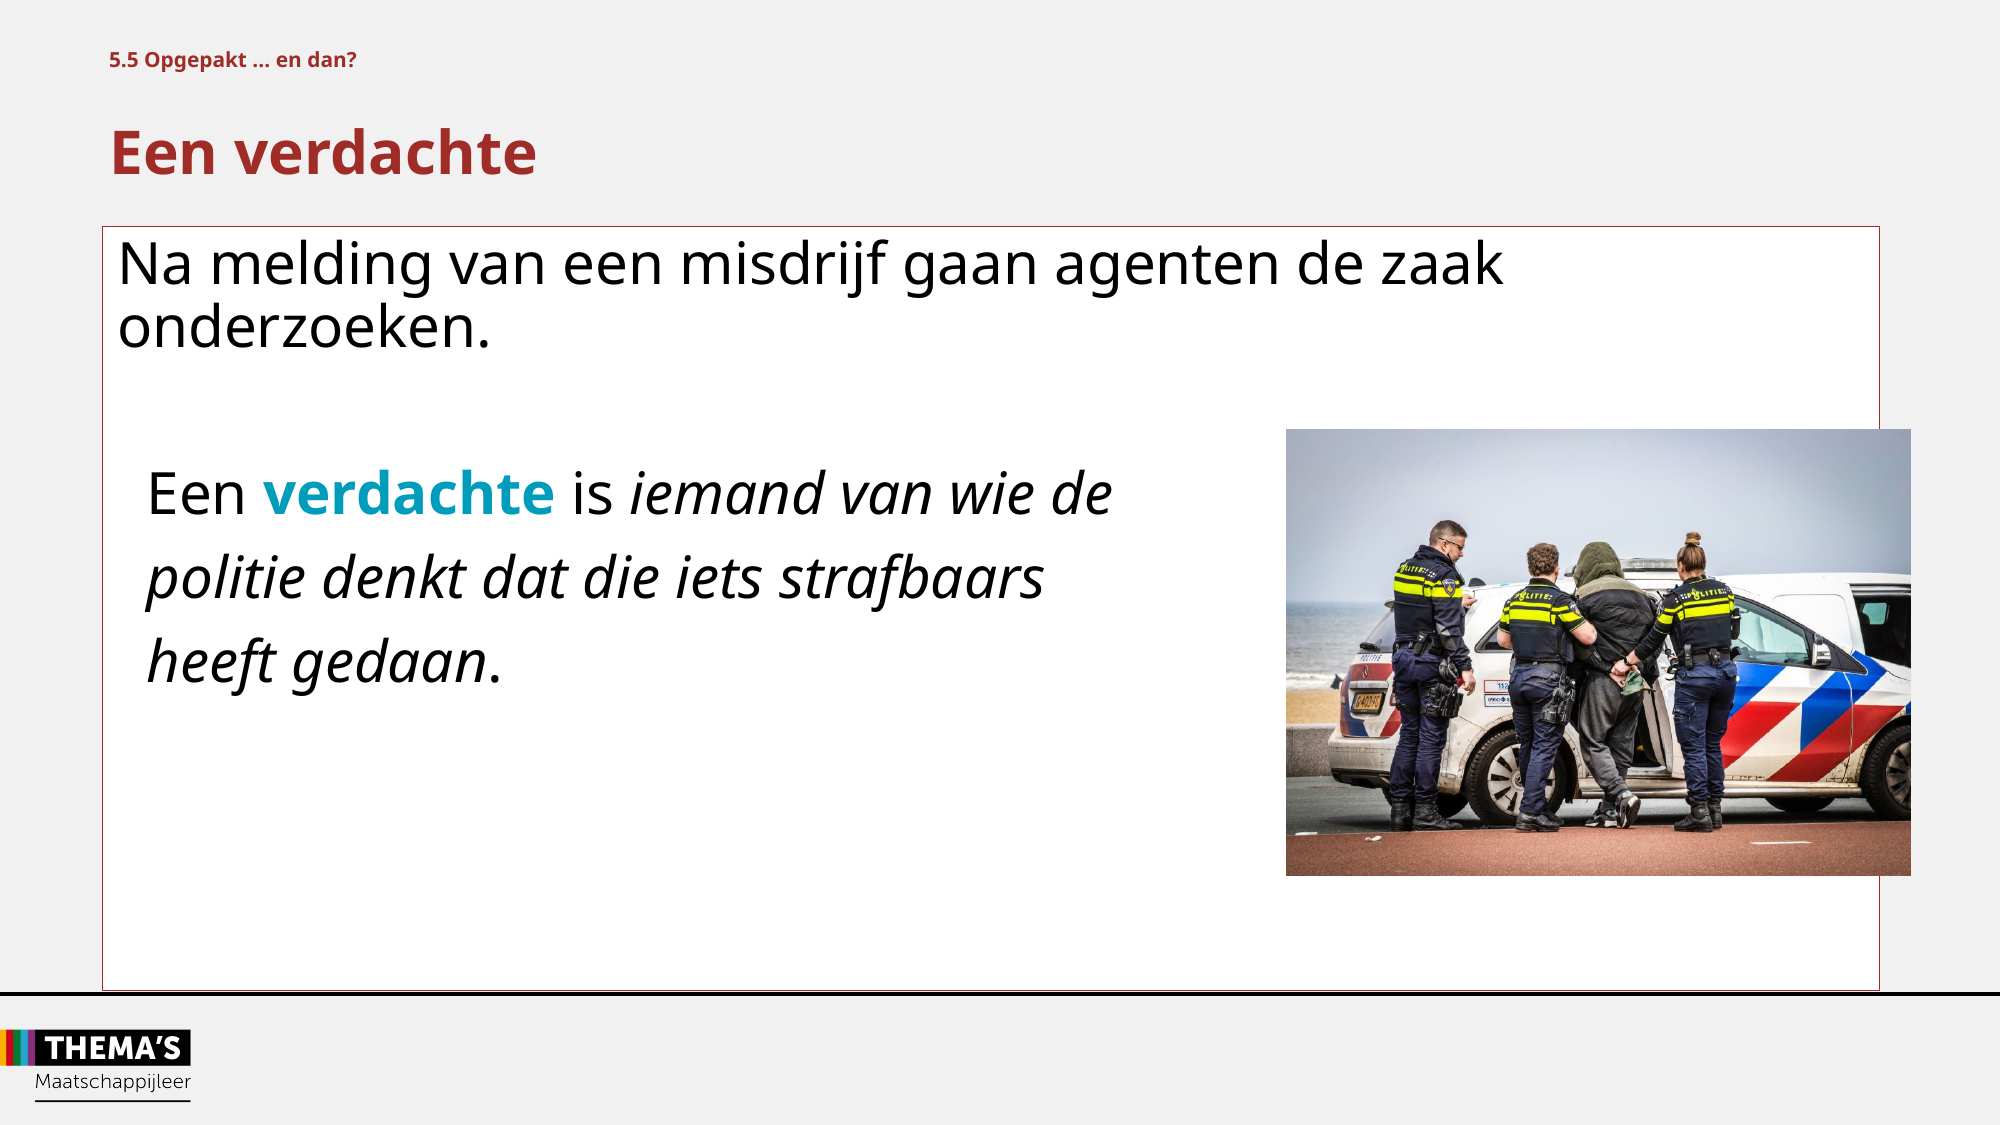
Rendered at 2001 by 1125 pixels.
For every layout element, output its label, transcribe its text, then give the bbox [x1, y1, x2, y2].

picture [1286, 429, 1911, 876]
picture [0, 993, 203, 1125]
list 5.5 Opgepakt ... en dan? [94, 33, 941, 88]
list Een verdachte [94, 114, 1879, 205]
list Na melding van een misdrijf gaan agenten de zaak onderzoeken. Een verdachte is iemand van wie de politie denkt dat die iets strafbaars heeft gedaan. [102, 226, 1880, 991]
